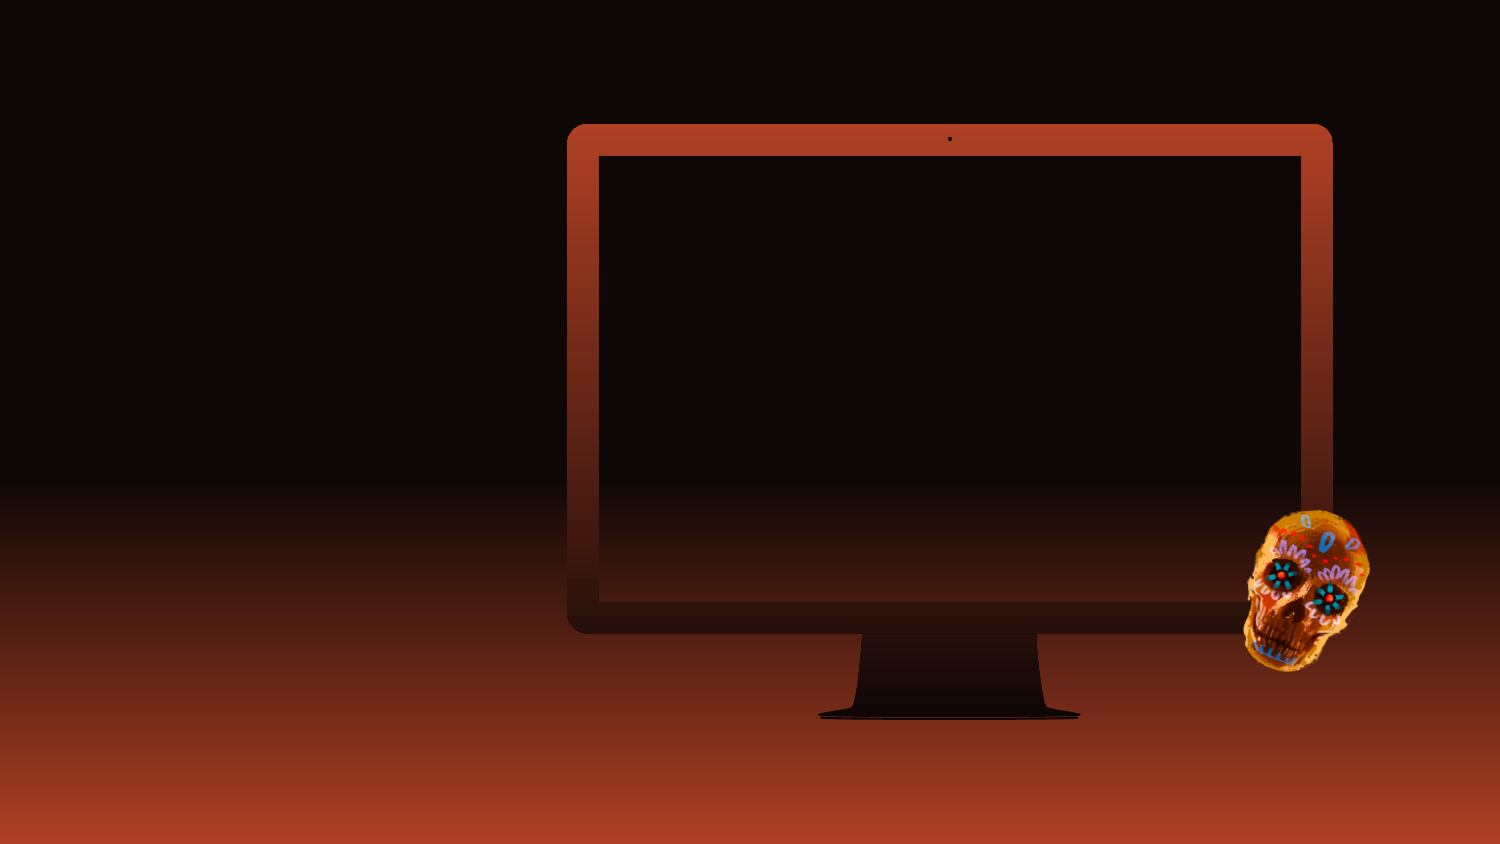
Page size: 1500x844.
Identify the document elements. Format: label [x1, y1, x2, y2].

picture [1214, 491, 1392, 691]
text_box [599, 155, 1301, 604]
text_box [567, 123, 1333, 720]
